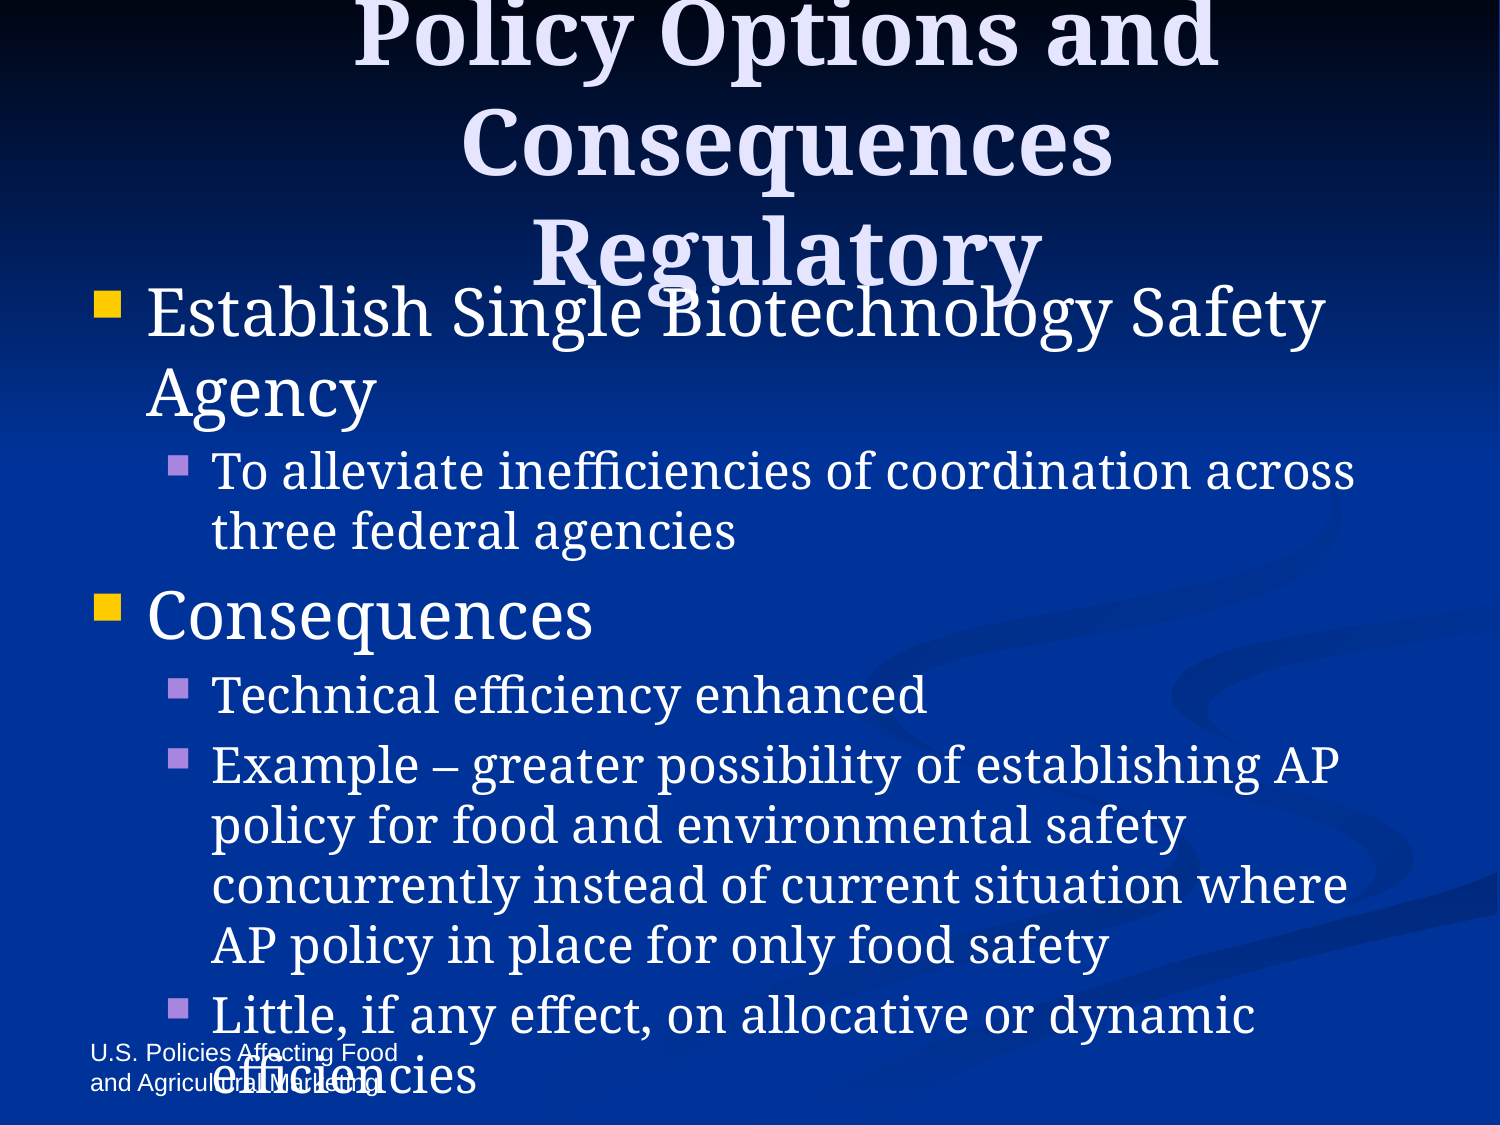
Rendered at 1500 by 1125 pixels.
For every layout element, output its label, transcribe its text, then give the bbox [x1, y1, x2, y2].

slide_number U.S. Policies Affecting Food and Agricultural Marketing [74, 1025, 426, 1104]
list Establish Single Biotechnology Safety Agency To alleviate inefficiencies of coordination across three federal agencies Consequences Technical efficiency enhanced Example – greater possibility of establishing AP policy for food and environmental safety concurrently instead of current situation where AP policy in place for only food safety Little, if any effect, on allocative or dynamic efficiencies [74, 262, 1426, 1006]
title Policy Options and Consequences Regulatory [74, 44, 1500, 233]
